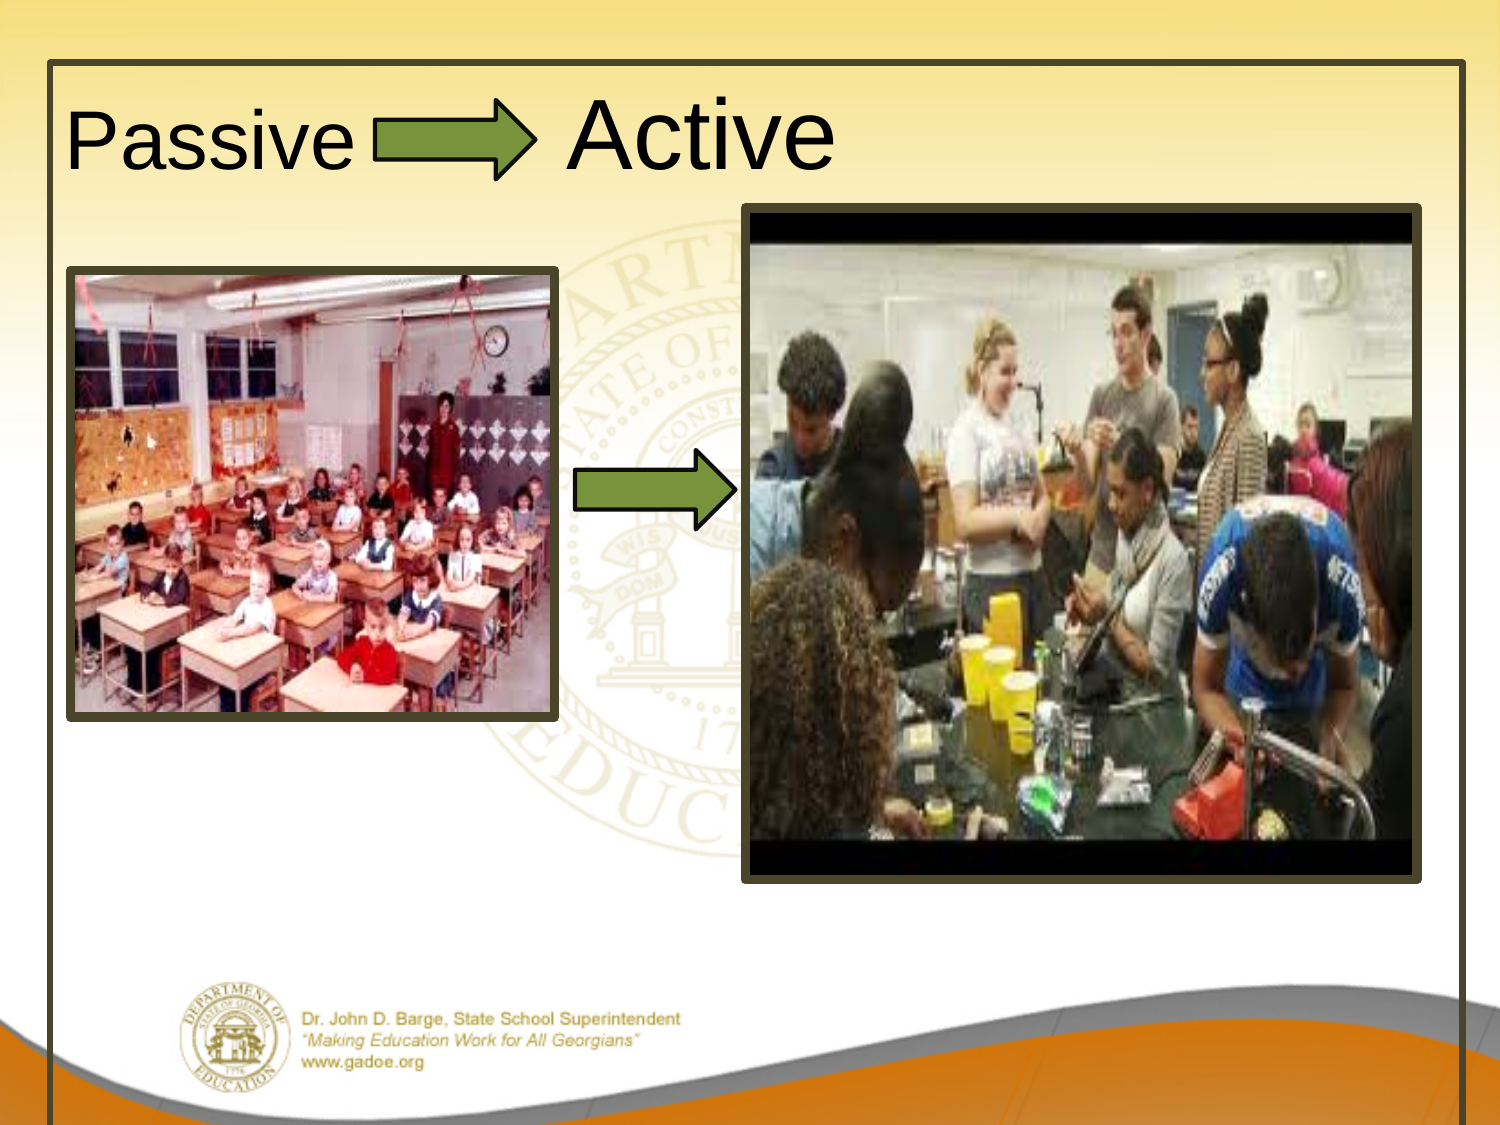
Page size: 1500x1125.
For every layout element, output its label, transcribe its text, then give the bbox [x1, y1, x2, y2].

picture [749, 212, 1413, 876]
picture [0, 0, 1500, 1125]
text_box Passive Active [49, 62, 1463, 1125]
text_box [372, 97, 538, 182]
picture [74, 274, 551, 713]
text_box [572, 448, 738, 532]
